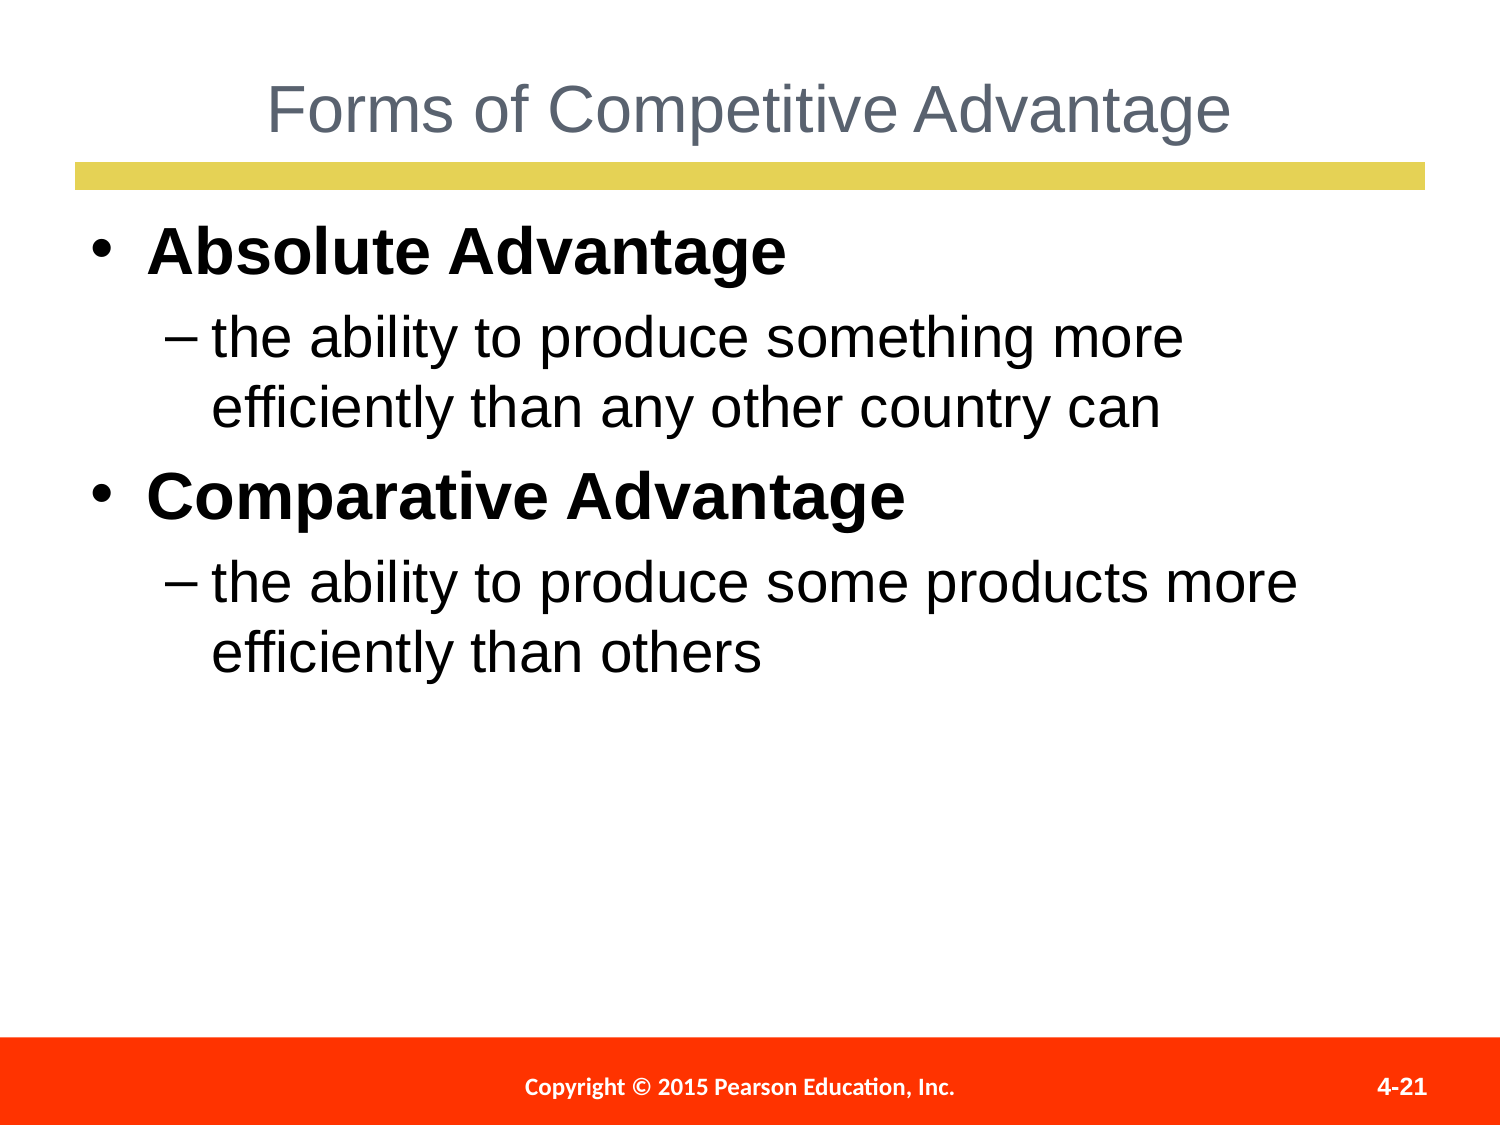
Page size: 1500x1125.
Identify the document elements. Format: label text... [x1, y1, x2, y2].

title Forms of Competitive Advantage [74, 12, 1426, 199]
list Absolute Advantage the ability to produce something more efficiently than any other country can Comparative Advantage the ability to produce some products more efficiently than others [74, 199, 1426, 1006]
